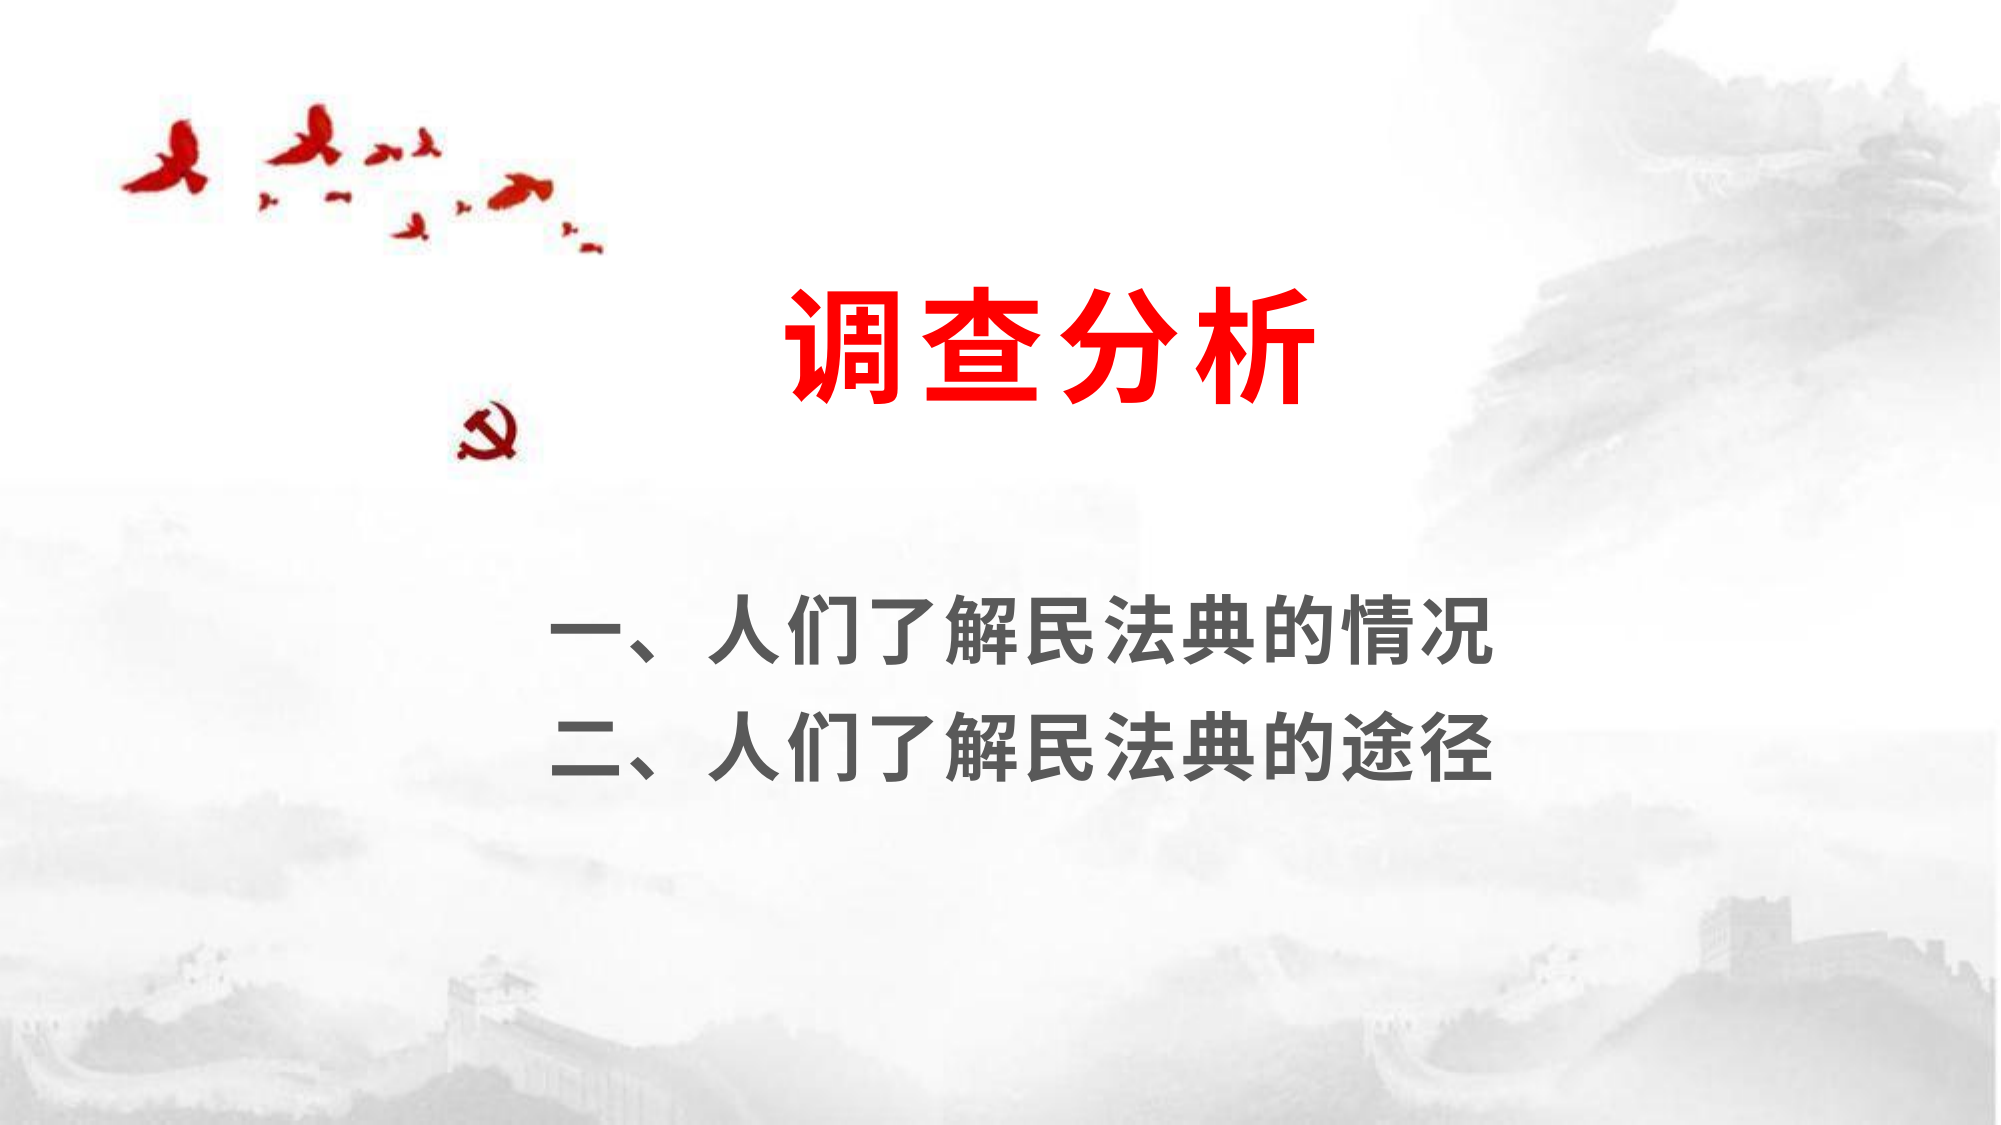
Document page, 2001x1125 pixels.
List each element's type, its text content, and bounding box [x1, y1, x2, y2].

title 调查分析 [500, 115, 1601, 419]
subtitle 一、人们了解民法典的情况 二、人们了解民法典的途径 [479, 556, 1565, 802]
picture [0, 0, 2000, 1125]
